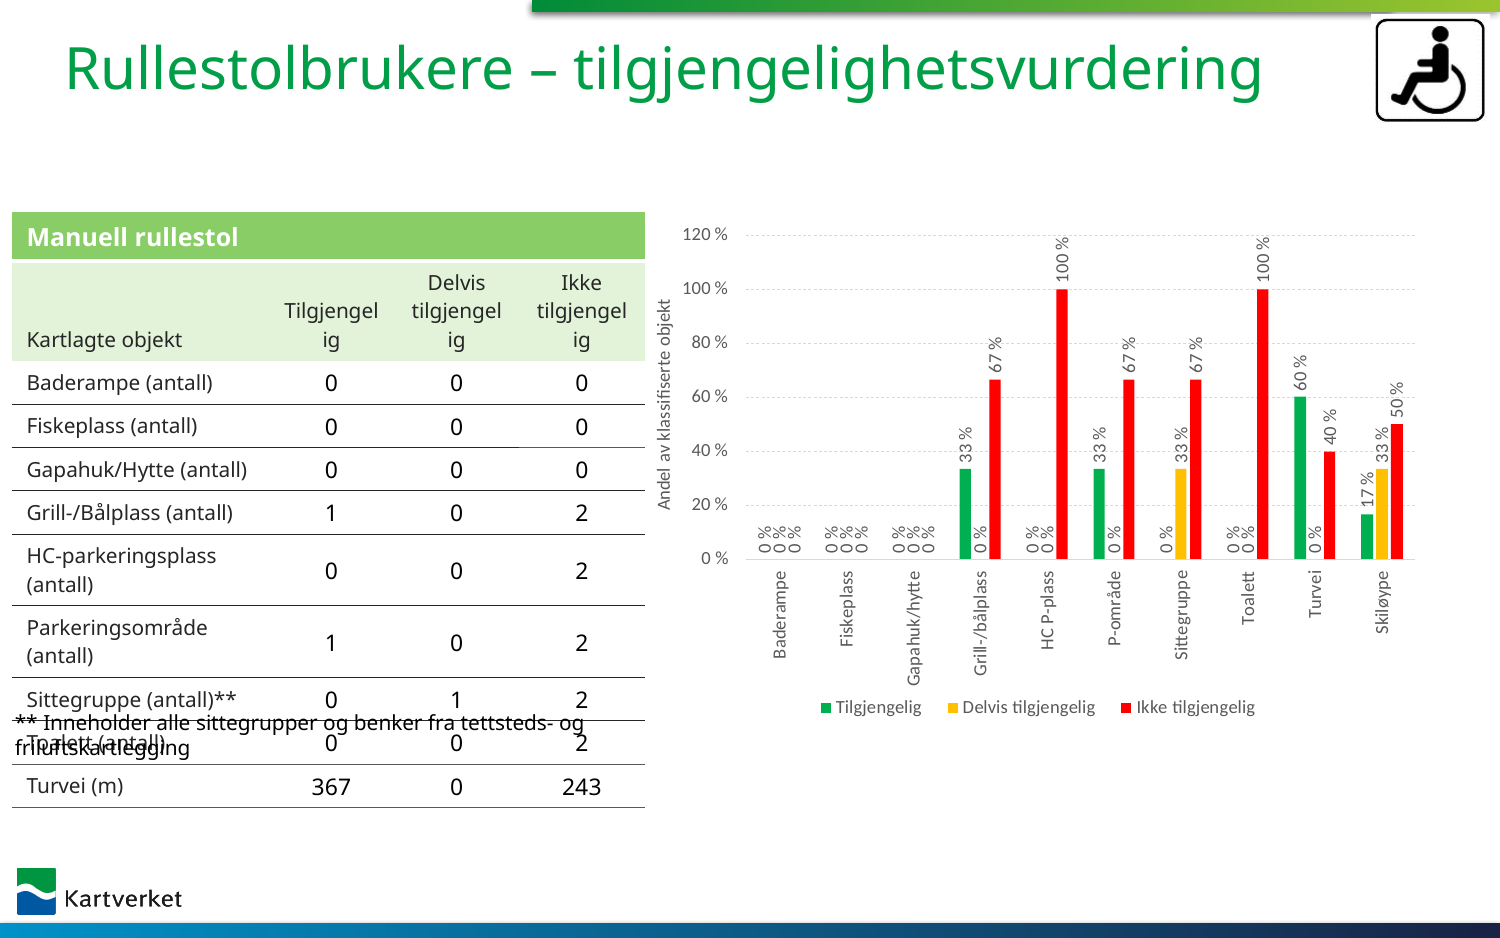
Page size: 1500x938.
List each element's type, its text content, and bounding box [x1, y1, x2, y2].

table_cell Kartlagte objekt [12, 263, 269, 361]
table_cell 0 [394, 491, 519, 534]
table_cell 0 [394, 448, 519, 490]
table_cell Baderampe (antall) [12, 361, 269, 404]
table_header Manuell rullestol [12, 212, 645, 259]
text_box Rullestolbrukere – tilgjengelighetsvurdering [49, 12, 1372, 109]
table_cell 0 [394, 361, 519, 404]
table_cell 1 [269, 491, 394, 534]
table_cell Tilgjengelig [269, 263, 394, 361]
picture [643, 218, 1426, 728]
table_cell Turvei (m) [12, 768, 269, 807]
table_cell Parkeringsområde (antall) [12, 606, 269, 677]
table_cell 0 [269, 448, 394, 490]
table_cell 2 [519, 606, 638, 677]
table_cell 0 [394, 768, 519, 807]
table_cell Delvis tilgjengelig [394, 263, 519, 361]
table_cell 0 [519, 361, 638, 404]
table_cell 0 [269, 678, 394, 702]
table_cell 1 [269, 606, 394, 677]
table_cell Grill-/Bålplass (antall) [12, 491, 269, 534]
table_cell Sittegruppe (antall)** [12, 678, 269, 702]
table_cell 2 [519, 678, 638, 702]
table_cell 367 [269, 768, 394, 807]
table_cell 1 [394, 678, 519, 702]
table_cell 2 [519, 535, 638, 605]
table_cell HC-parkeringsplass (antall) [12, 535, 269, 605]
table_cell 0 [394, 535, 519, 605]
table_cell 0 [269, 405, 394, 447]
table_cell 0 [269, 361, 394, 404]
text_box ** Inneholder alle sittegrupper og benker fra tettsteds- og friluftskartlegging [0, 702, 745, 768]
table_cell 0 [394, 606, 519, 677]
table_cell 0 [394, 405, 519, 447]
table_cell 0 [519, 448, 638, 490]
table_cell Ikke tilgjengelig [519, 263, 638, 361]
table_cell Gapahuk/Hytte (antall) [12, 448, 269, 490]
table_cell 2 [519, 491, 638, 534]
table_cell 0 [519, 405, 638, 447]
table_cell 243 [519, 768, 645, 807]
table_cell Fiskeplass (antall) [12, 405, 269, 447]
picture [1371, 13, 1491, 127]
table_cell 0 [269, 535, 394, 605]
